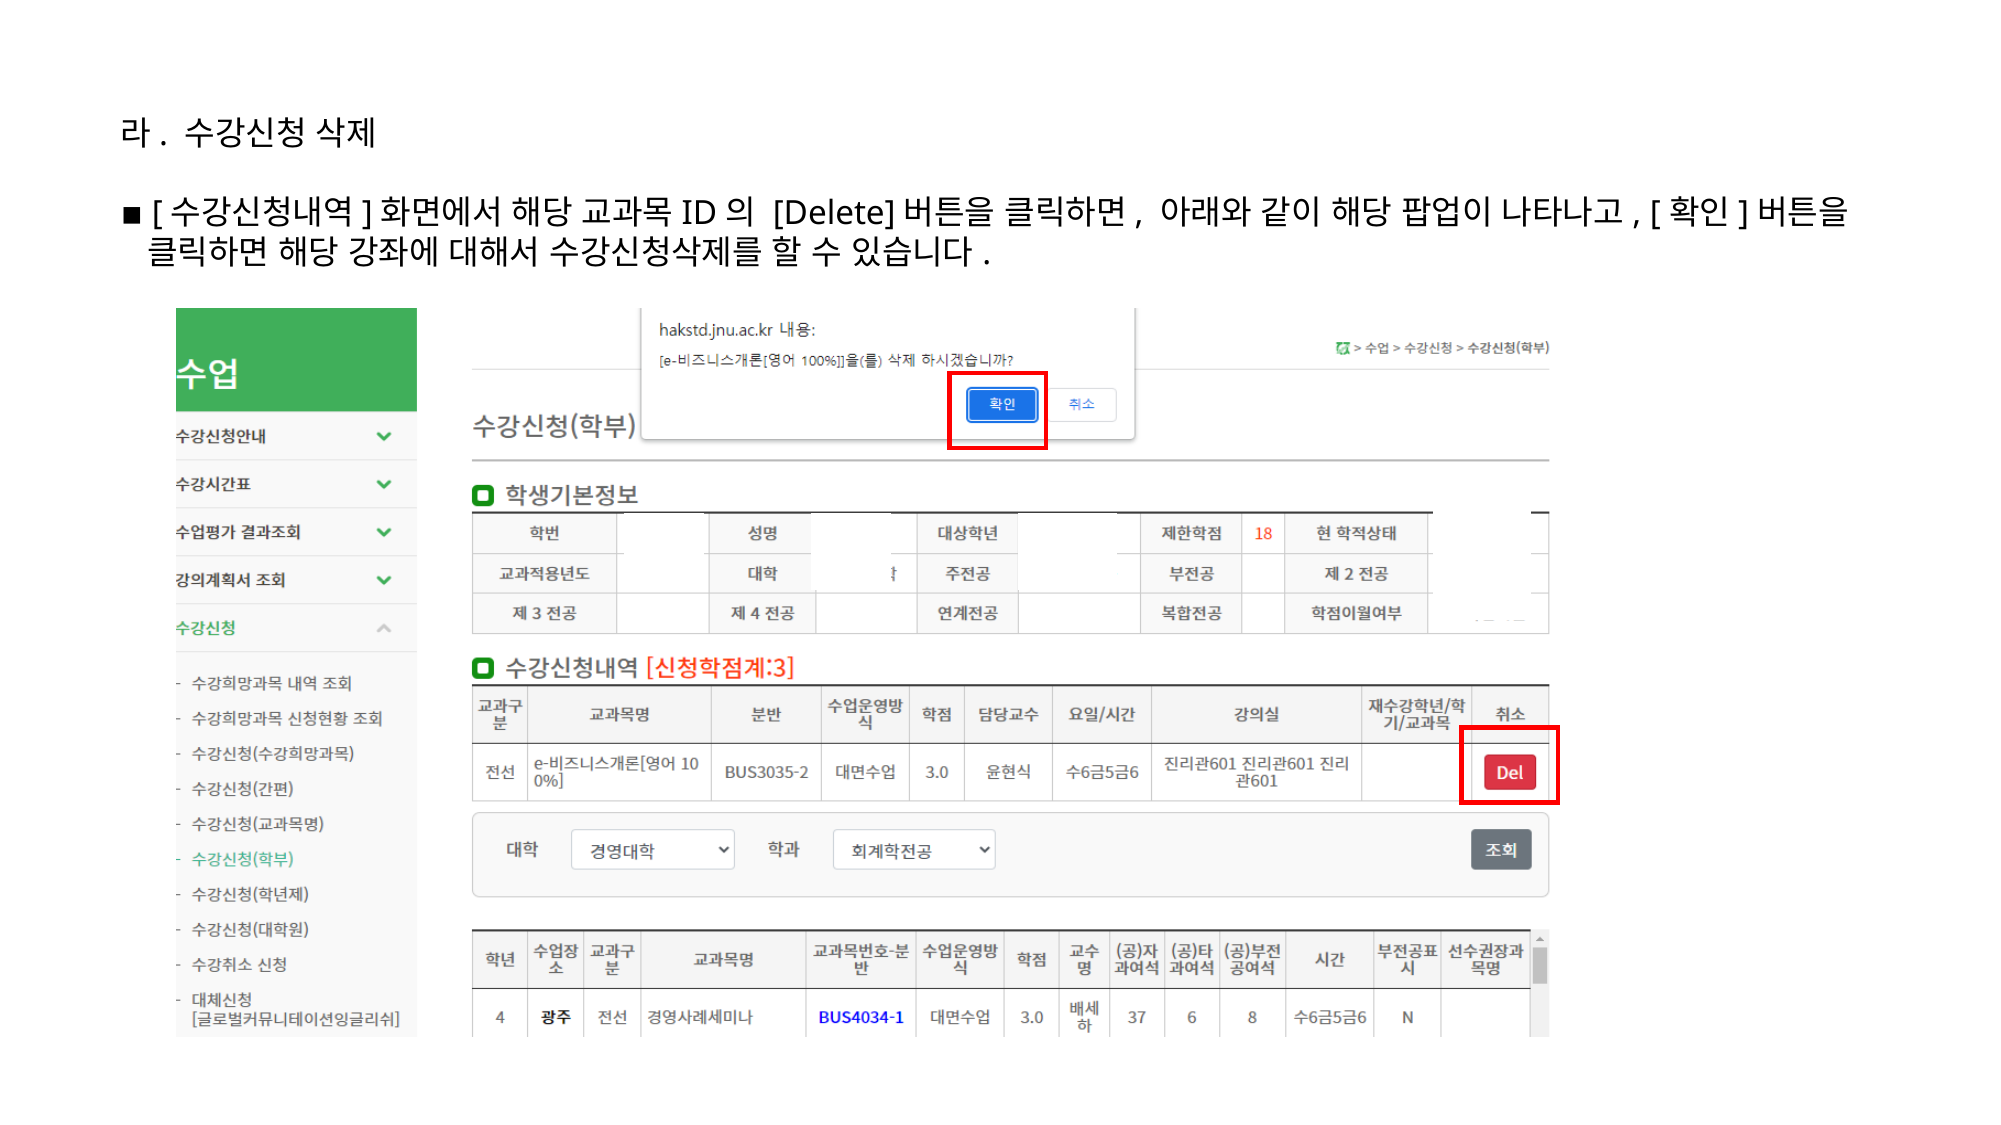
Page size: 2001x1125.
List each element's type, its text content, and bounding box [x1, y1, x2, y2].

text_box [176, 308, 1566, 1038]
text_box 라. 수강신청 삭제 ▪ [수강신청내역]화면에서 해당 교과목ID의 [Delete]버튼을 클릭하면, 아래와 같이 해당 팝업이 나타나고, [확인]버튼을 클릭하면 해당 강좌에 대해서 수강신청삭제를 할 수 있습니다. [105, 104, 1919, 324]
